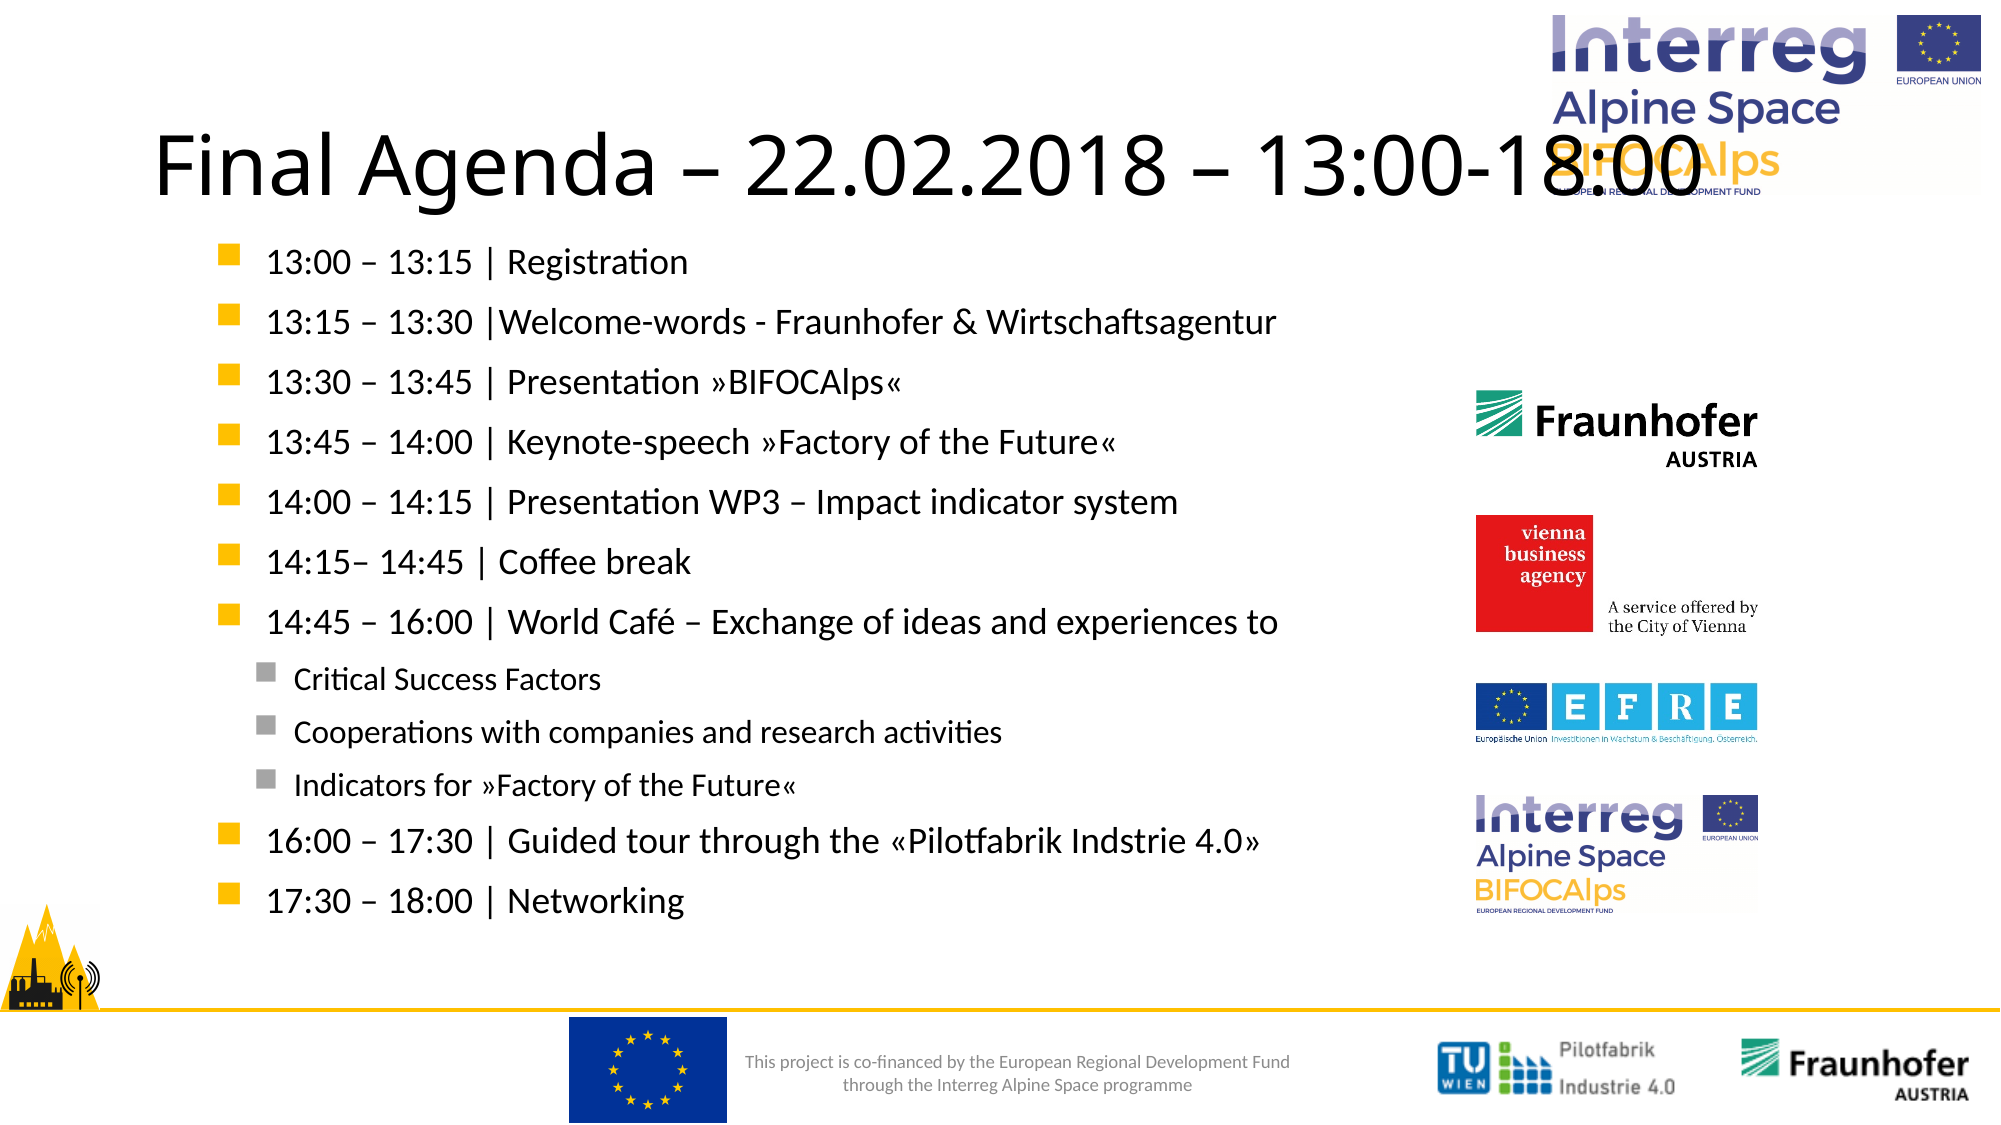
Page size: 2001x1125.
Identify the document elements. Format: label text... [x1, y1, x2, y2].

picture [569, 1017, 727, 1123]
title Final Agenda – 22.02.2018 – 13:00-18:00 [137, 59, 1863, 278]
picture [1424, 1020, 1980, 1112]
text_box 13:00 – 13:15 | Registration 13:15 – 13:30 |Welcome-words - Fraunhofer & Wirtschaftsagentur 13:30 – 13:45 | Presentation »BIFOCAlps« 13:45 – 14:00 | Keynote-speech »Factory of the Future« 14:00 – 14:15 | Presentation WP3 – Impact indicator system 14:15– 14:45 | Coffee break 14:45 – 16:00 | World Café – Exchange of ideas and experiences to Critical Success Factors Cooperations with companies and research activities Indicators for »Factory of the Future« 16:00 – 17:30 | Guided tour through the «Pilotfabrik Indstrie 4.0» 17:30 – 18:00 | Networking [166, 236, 1327, 984]
picture [1476, 515, 1758, 743]
picture [1476, 795, 1758, 913]
picture [0, 904, 100, 1010]
picture [1476, 390, 1758, 468]
picture [1552, 15, 1981, 195]
